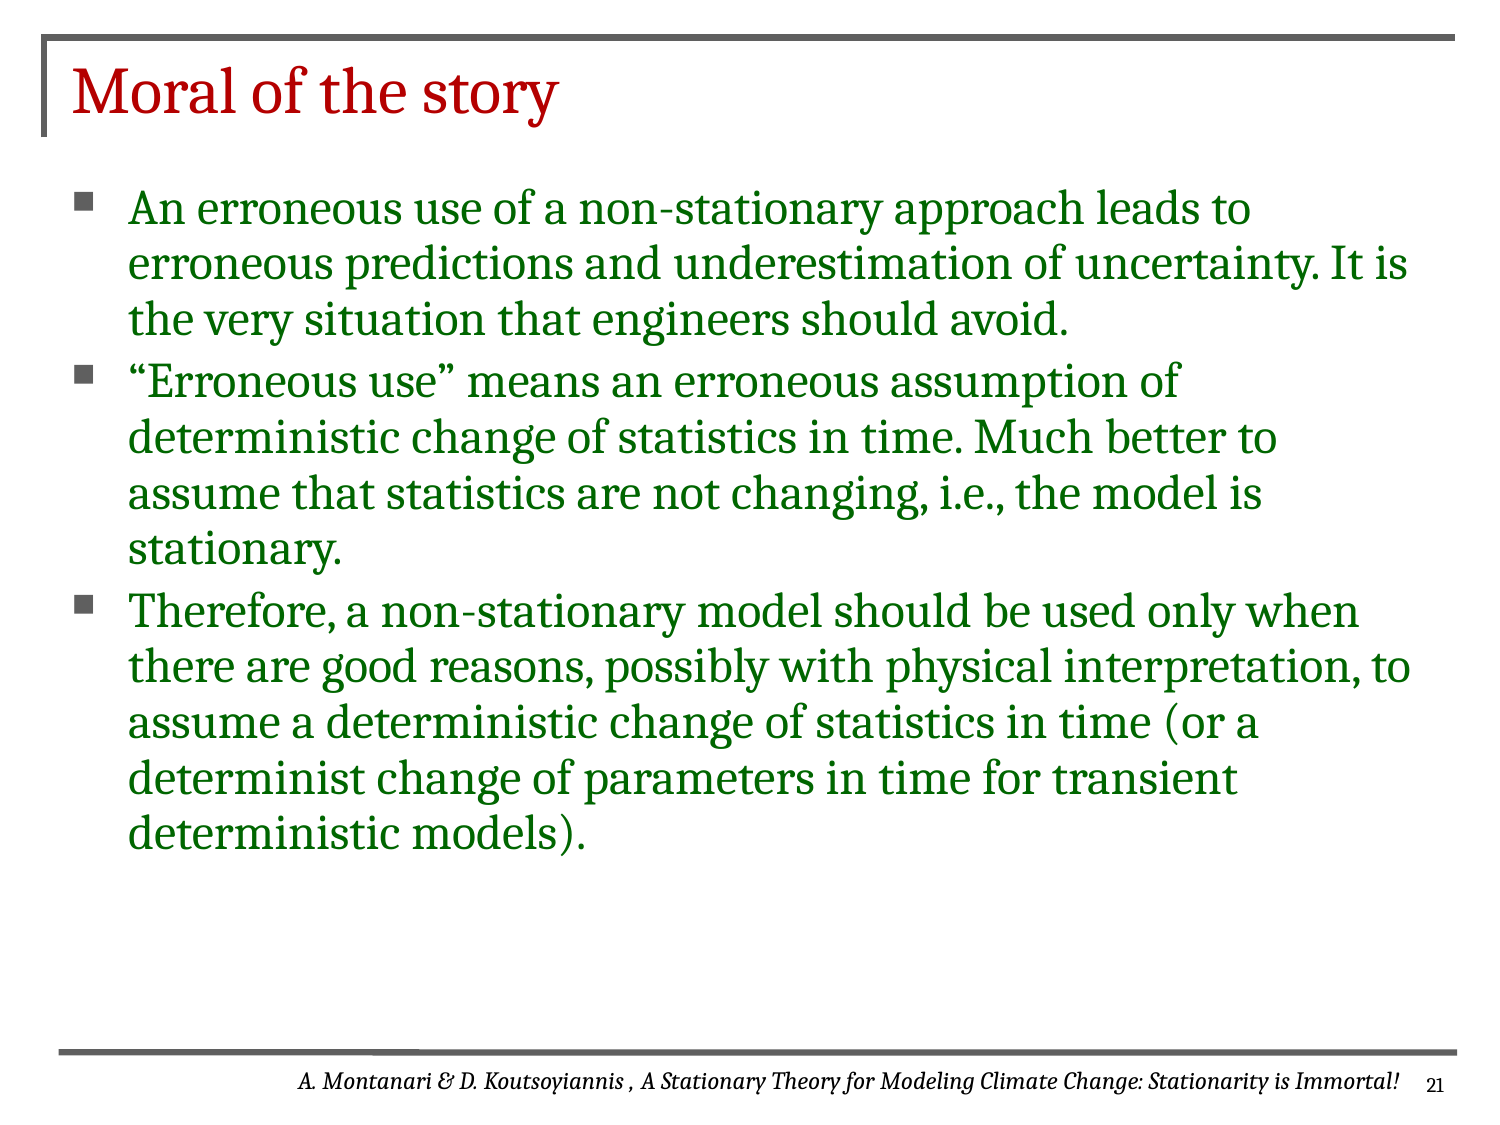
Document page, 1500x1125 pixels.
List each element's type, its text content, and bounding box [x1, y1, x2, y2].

list An erroneous use of a non-stationary approach leads to erroneous predictions and underestimation of uncertainty. It is the very situation that engineers should avoid. “Erroneous use” means an erroneous assumption of deterministic change of statistics in time. Much better to assume that statistics are not changing, i.e., the model is stationary. Therefore, a non-stationary model should be used only when there are good reasons, possibly with physical interpretation, to assume a deterministic change of statistics in time (or a determinist change of parameters in time for transient deterministic models). [56, 172, 1455, 1044]
title Moral of the story [56, 45, 1455, 172]
footer A. Montanari & D. Koutsoyiannis , A Stationary Theory for Modeling Climate Change: Stationarity is Immortal! [154, 1047, 1416, 1103]
slide_number 21 [1385, 1064, 1459, 1105]
